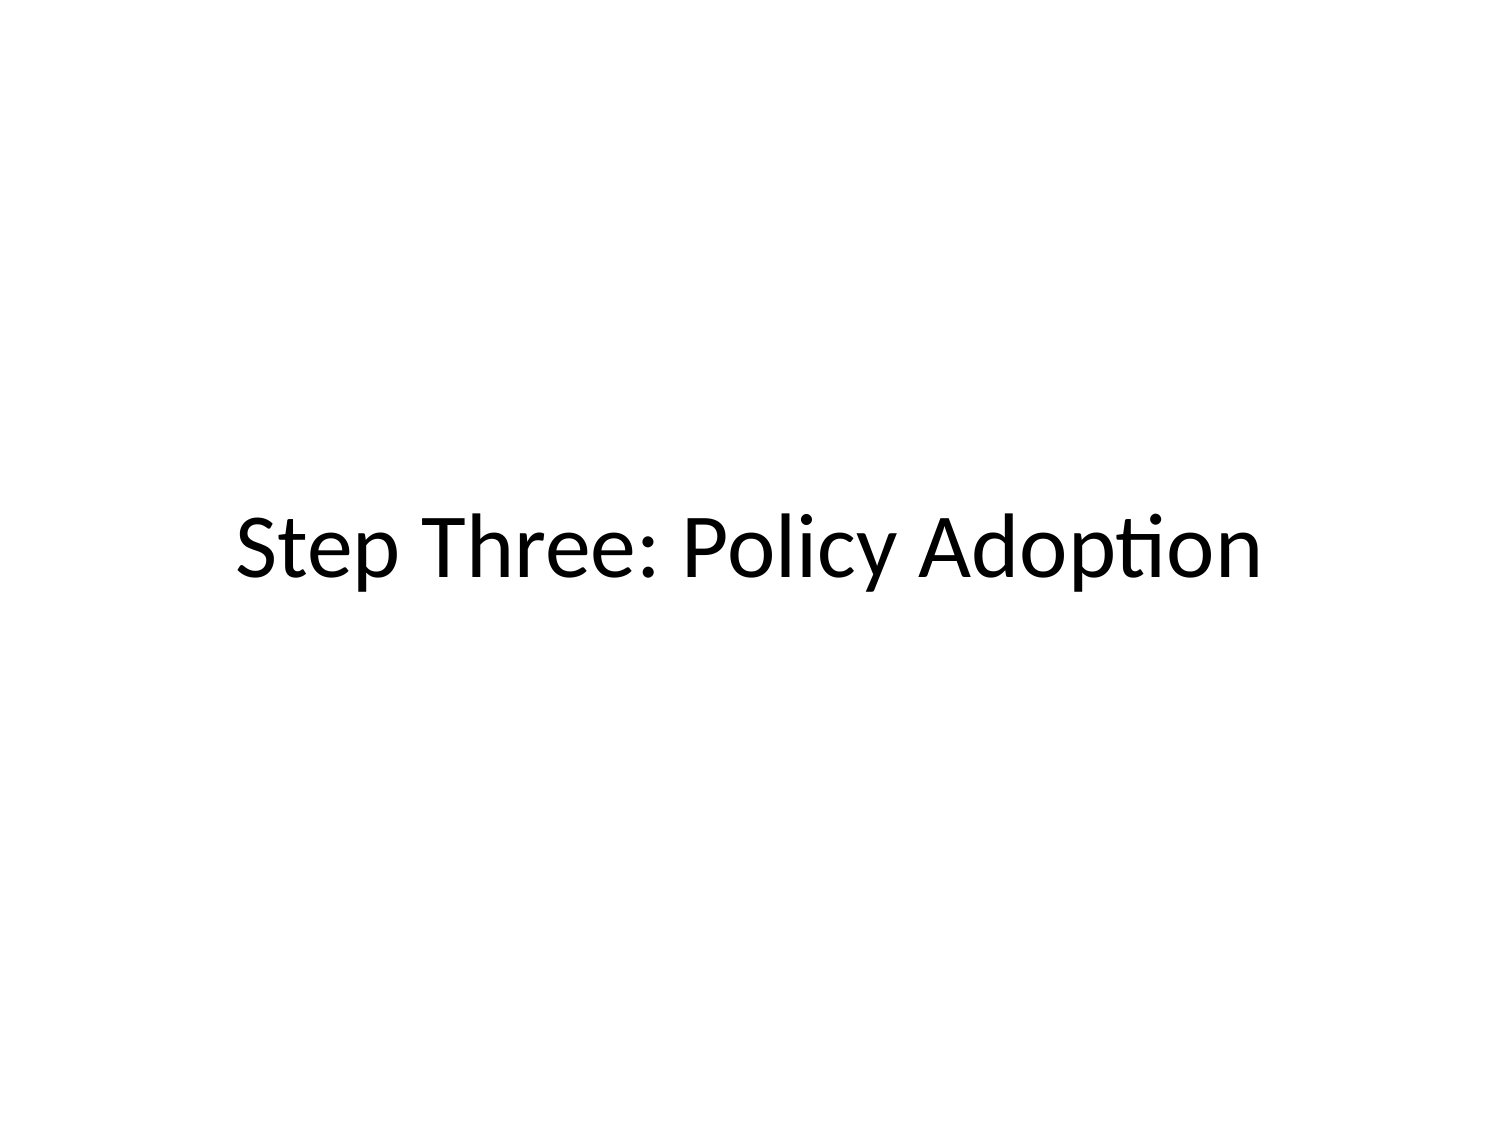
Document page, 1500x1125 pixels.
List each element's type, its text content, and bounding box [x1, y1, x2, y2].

title Step Three: Policy Adoption [75, 45, 1425, 1038]
